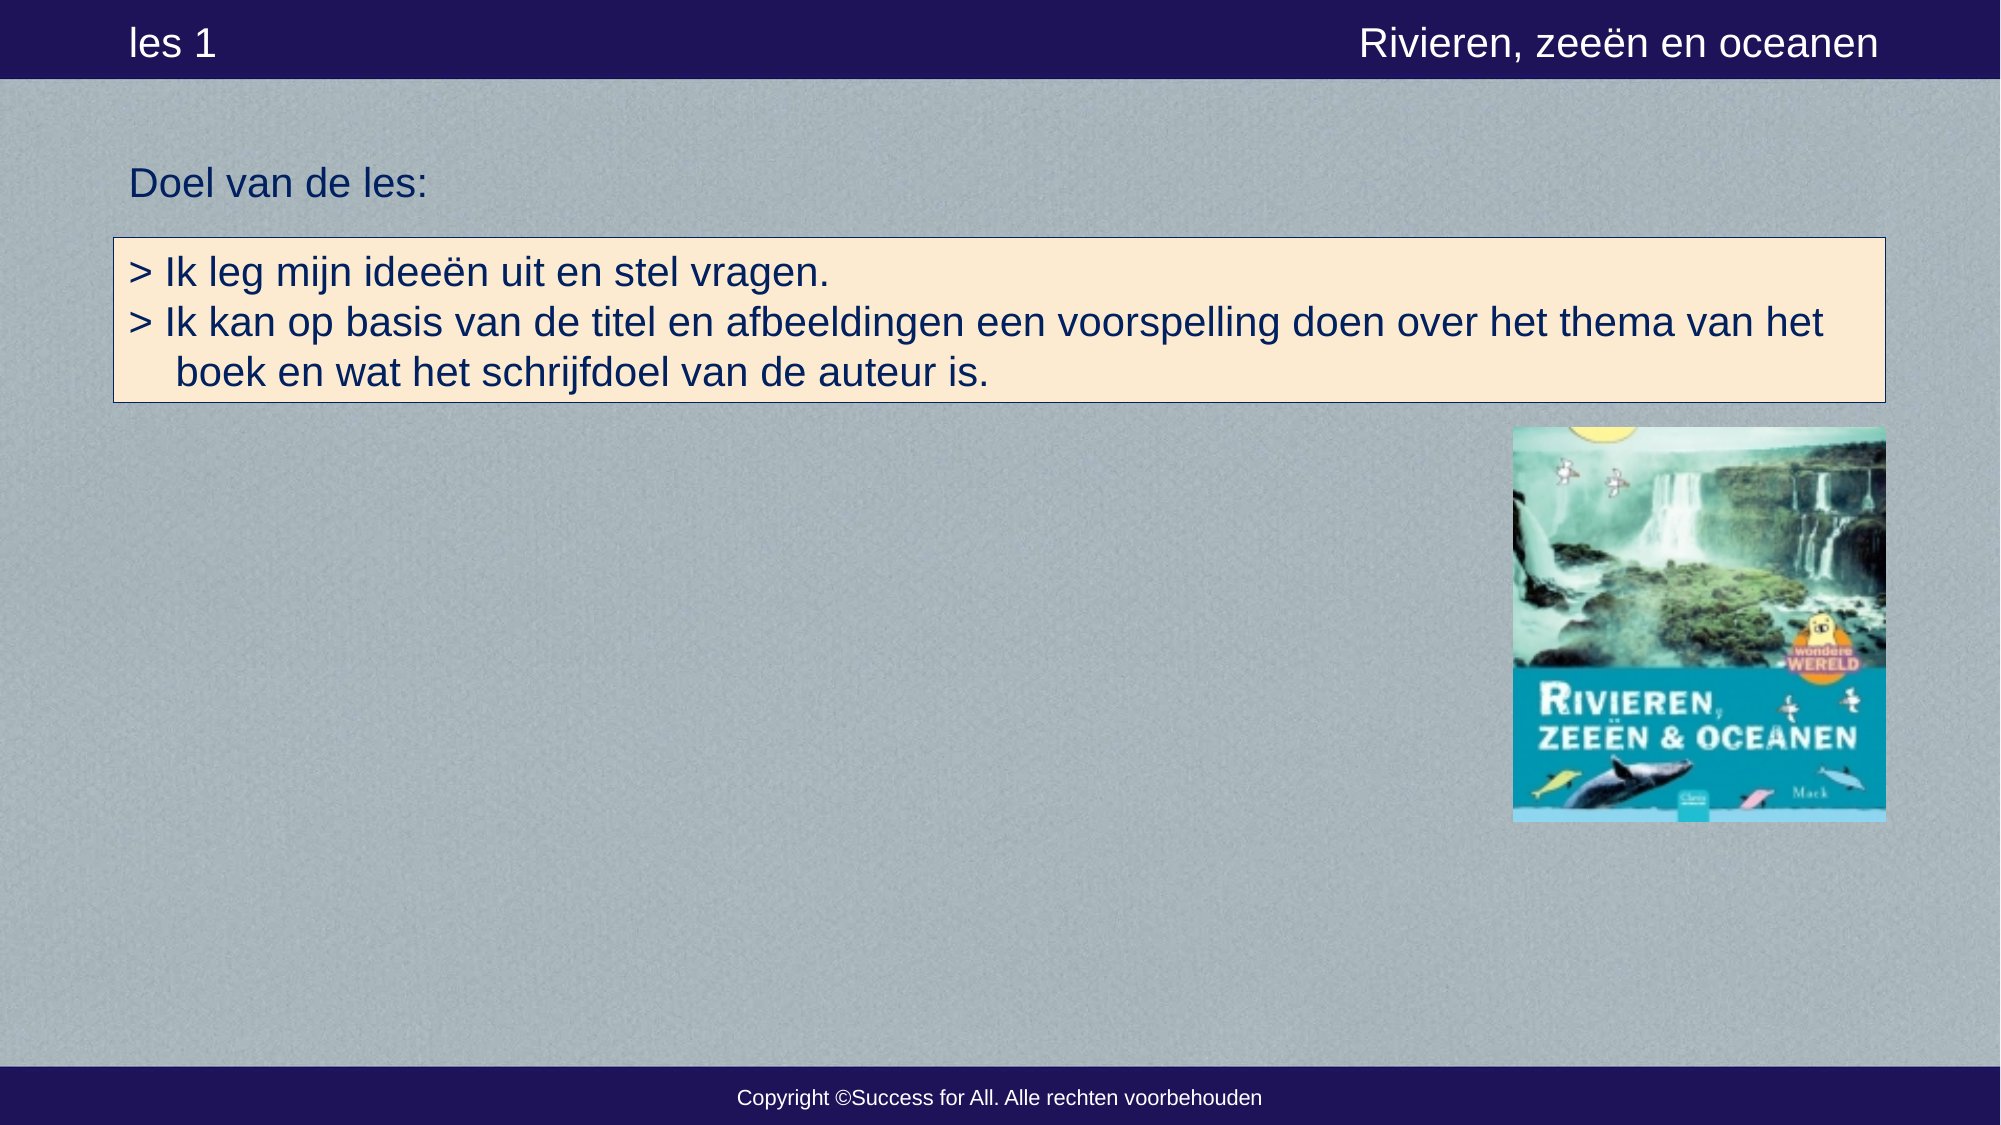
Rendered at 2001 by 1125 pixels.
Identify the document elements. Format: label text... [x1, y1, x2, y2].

text_box Copyright ©Success for All. Alle rechten voorbehouden [0, 1076, 2000, 1125]
text_box Doel van de les: [113, 148, 1635, 214]
text_box Rivieren, zeeën en oceanen [1000, 8, 1906, 73]
picture [0, 0, 2001, 1125]
text_box les 1 [114, 8, 354, 73]
text_box > Ik leg mijn ideeën uit en stel vragen. > Ik kan op basis van de titel en afbeeldingen een voorspelling doen over het thema van het boek en wat het schrijfdoel van de auteur is. [113, 237, 1886, 403]
